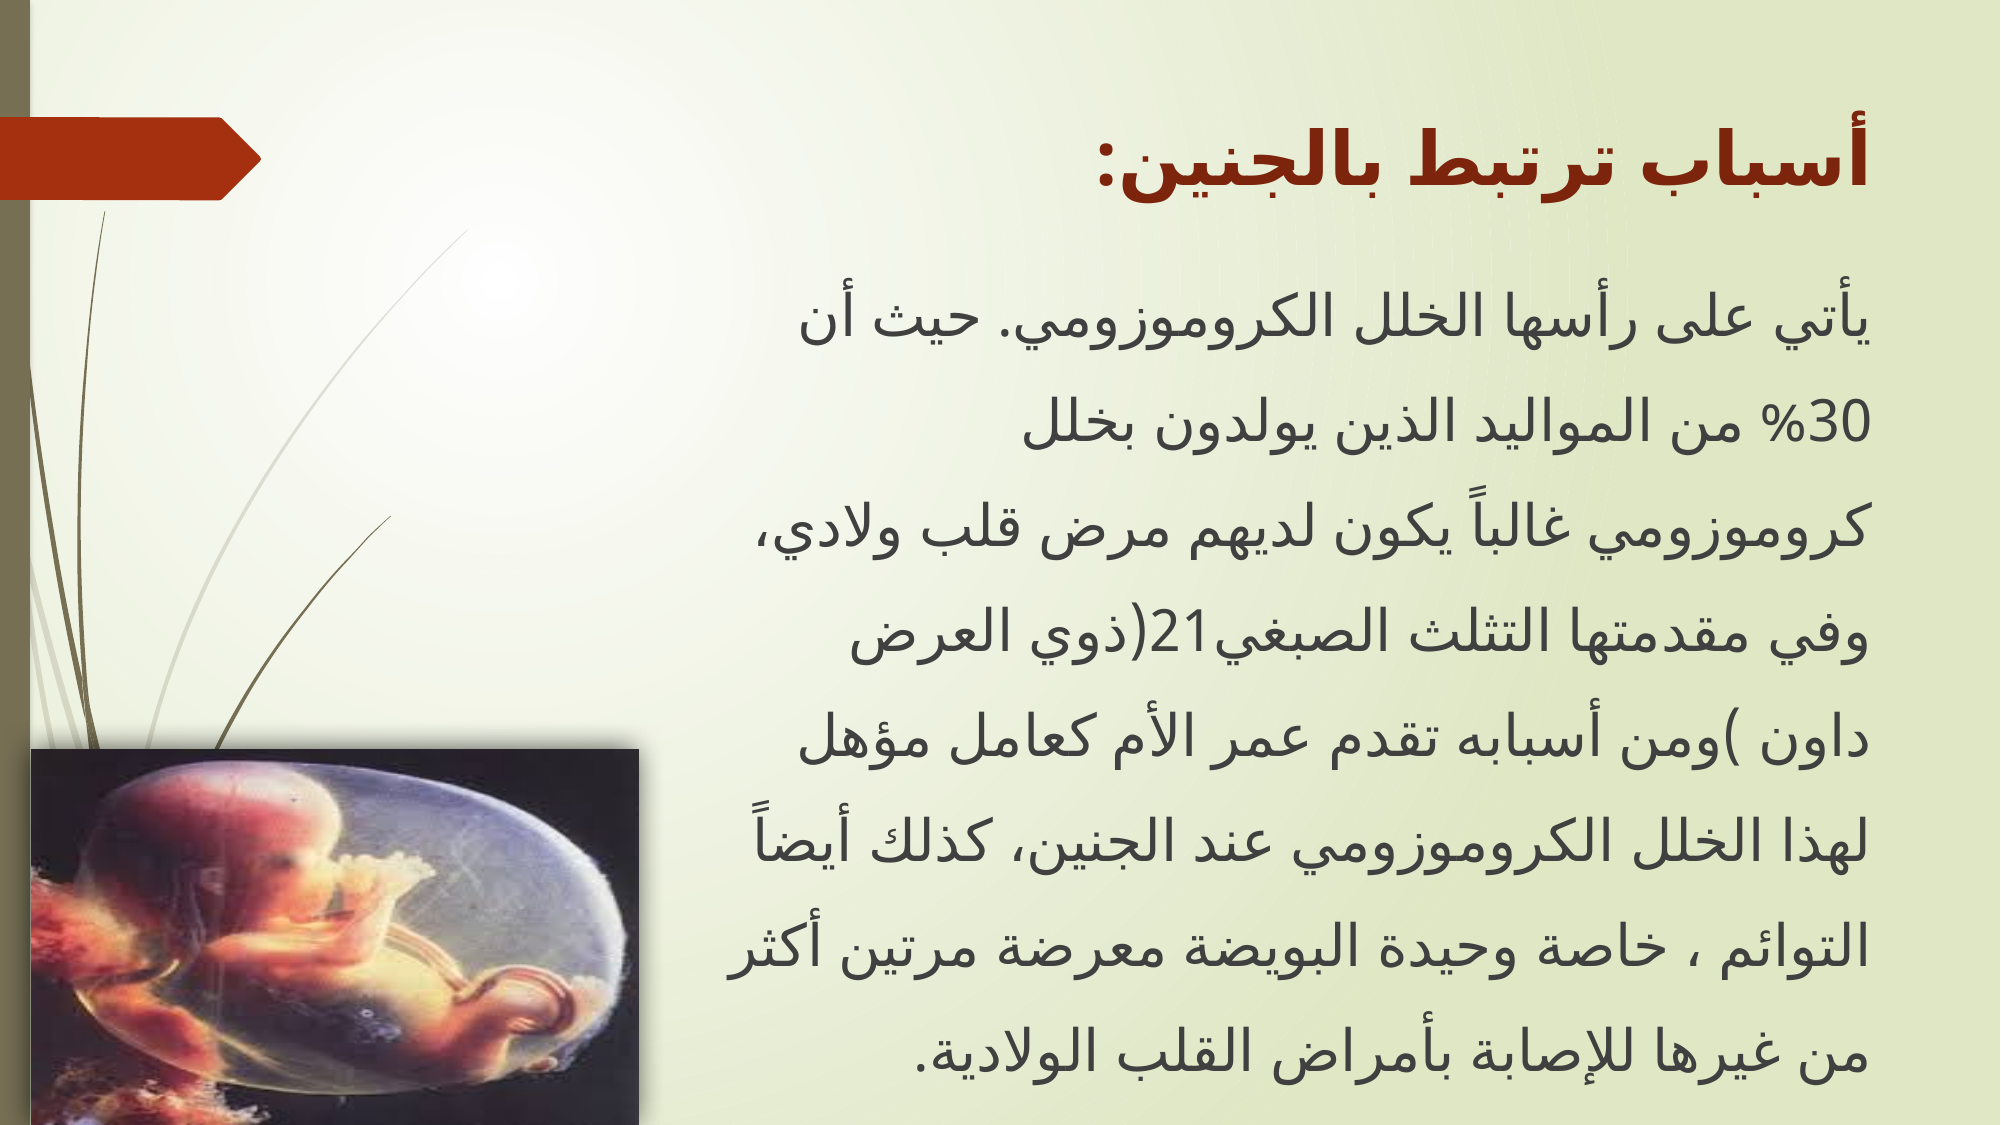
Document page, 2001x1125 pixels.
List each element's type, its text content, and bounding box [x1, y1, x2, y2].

picture [31, 749, 639, 1125]
list يأتي على رأسها الخلل الكروموزومي. حيث أن 30% من المواليد الذين يولدون بخلل كروموزومي غالباً يكون لديهم مرض قلب ولادي، وفي مقدمتها التثلث الصبغي21(ذوي العرض داون )ومن أسبابه تقدم عمر الأم كعامل مؤهل لهذا الخلل الكروموزومي عند الجنين، كذلك أيضاً التوائم ، خاصة وحيدة البويضة معرضة مرتين أكثر من غيرها للإصابة بأمراض القلب الولادية. [713, 236, 1888, 856]
title أسباب ترتبط بالجنين: [425, 102, 1888, 313]
